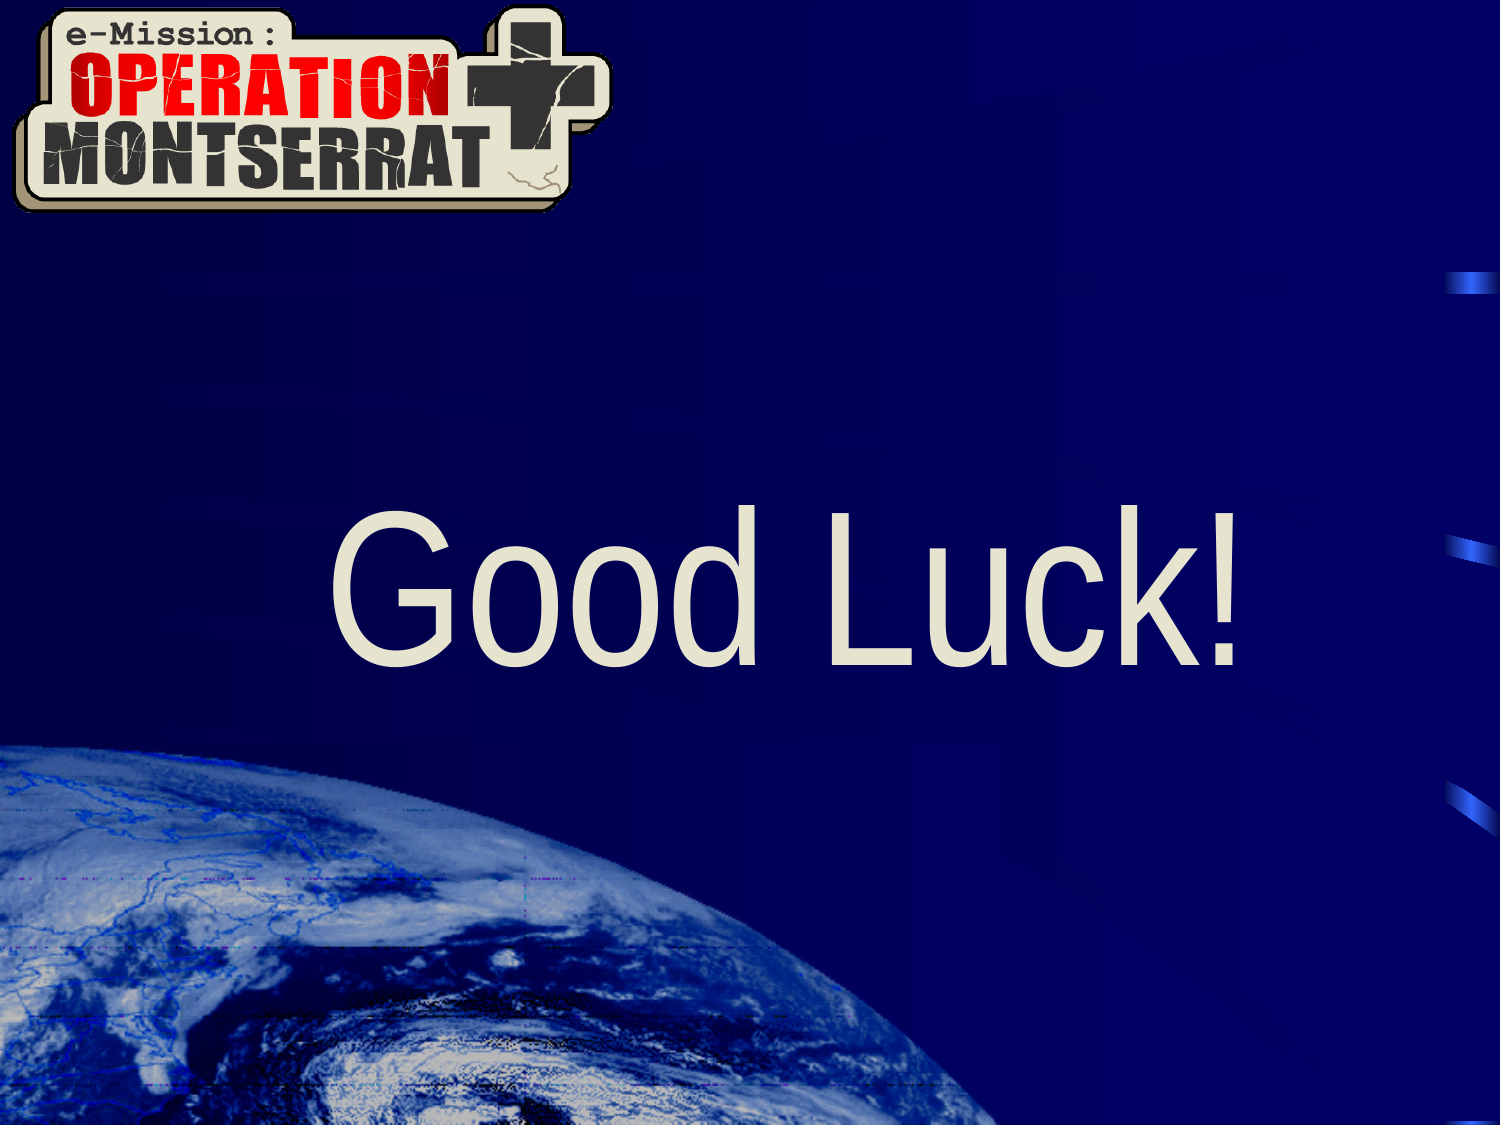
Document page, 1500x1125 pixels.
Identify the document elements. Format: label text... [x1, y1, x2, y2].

picture [0, 741, 1000, 1125]
picture [12, 4, 613, 213]
list Good Luck! [74, 437, 1500, 813]
